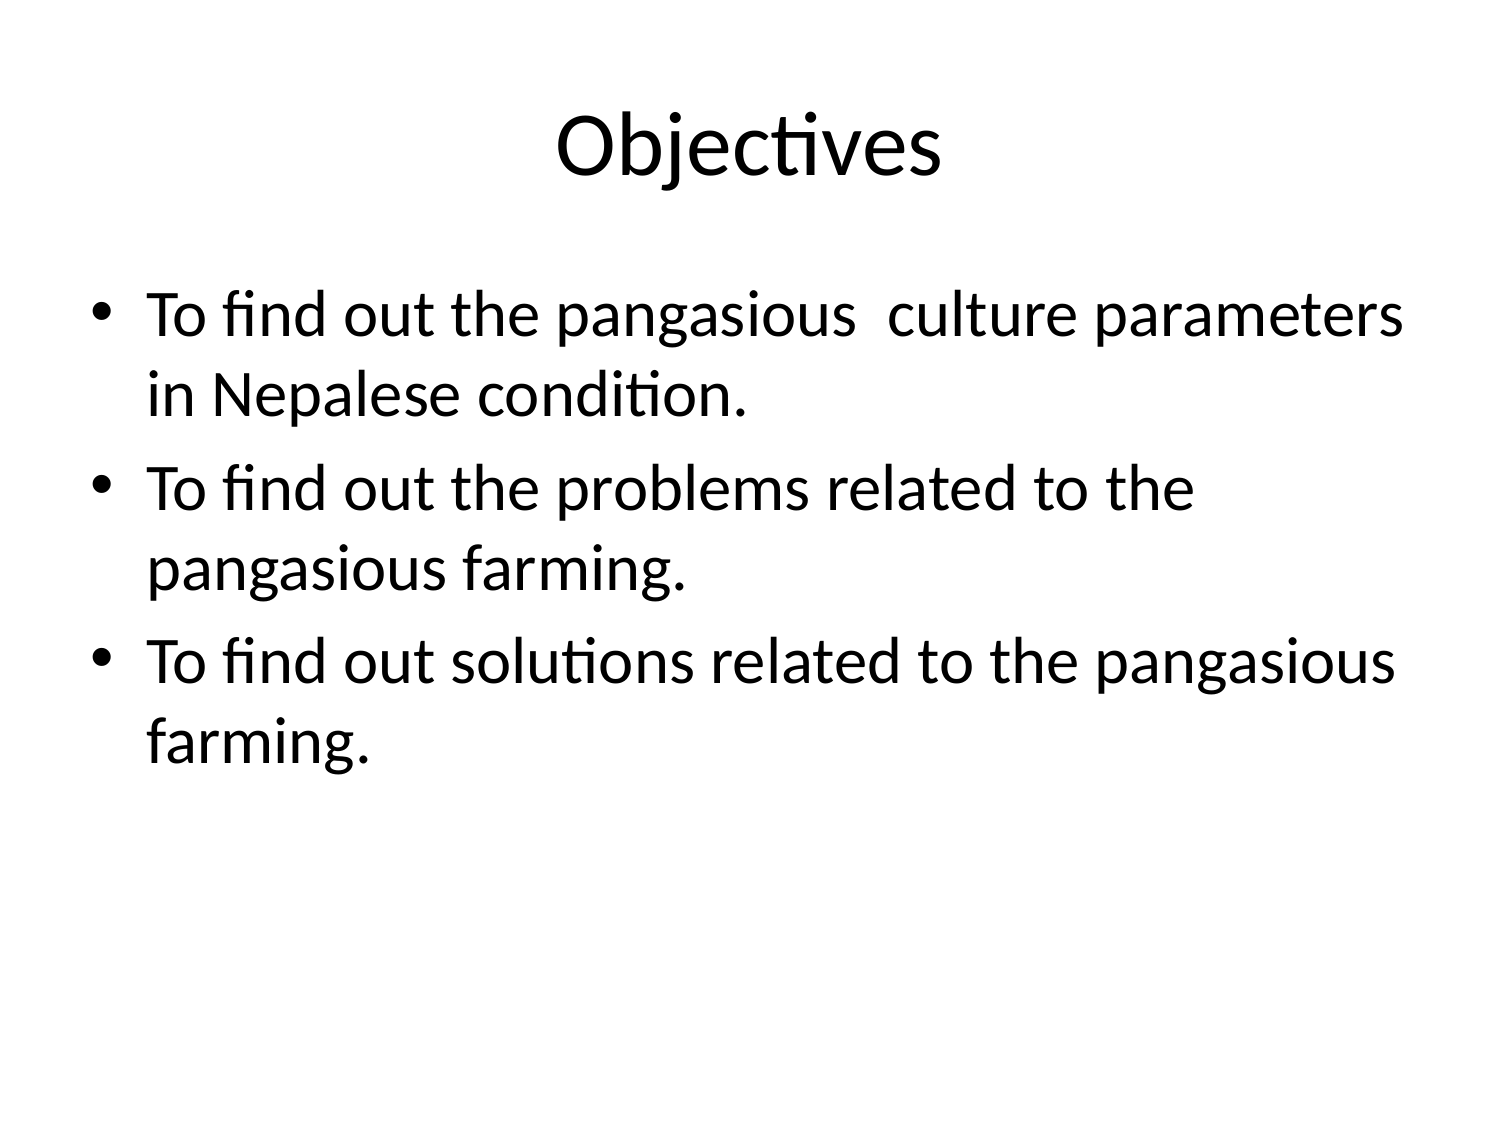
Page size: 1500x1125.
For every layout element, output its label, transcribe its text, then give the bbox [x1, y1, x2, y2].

list To find out the pangasious culture parameters in Nepalese condition. To find out the problems related to the pangasious farming. To find out solutions related to the pangasious farming. [75, 262, 1425, 1005]
title Objectives [75, 45, 1425, 233]
